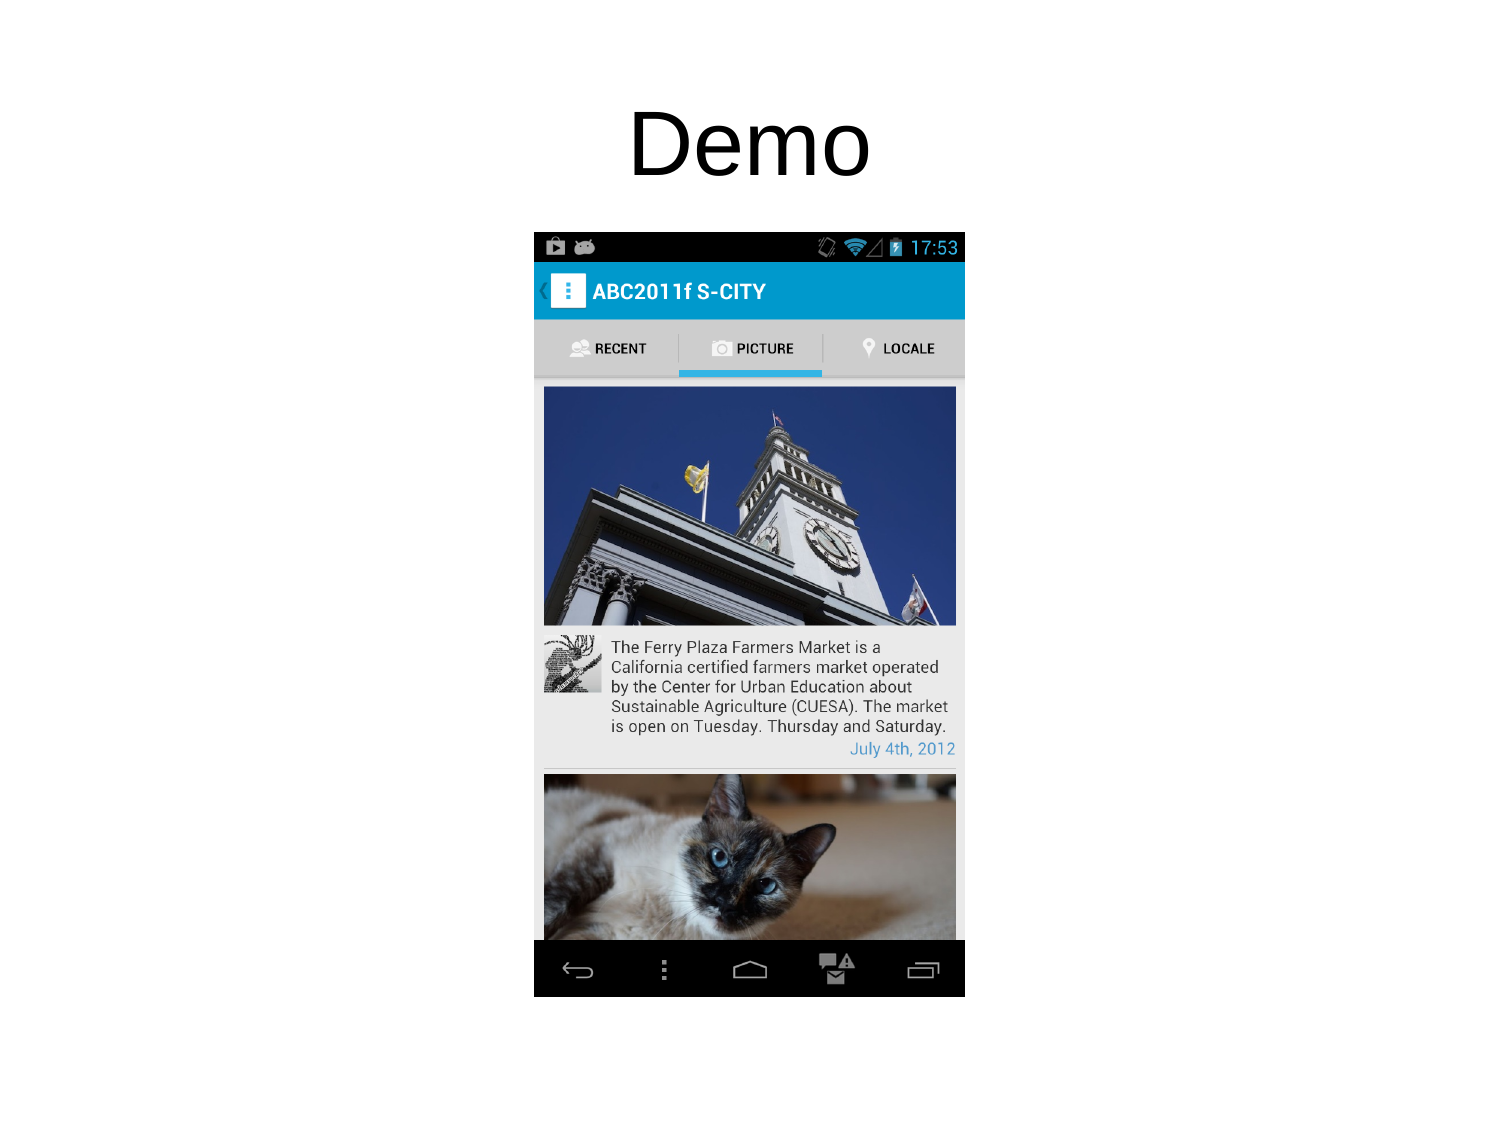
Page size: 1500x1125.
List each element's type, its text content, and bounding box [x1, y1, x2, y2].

picture [551, 274, 586, 308]
picture [636, 284, 644, 294]
title Demo [75, 45, 1425, 233]
picture [621, 284, 632, 298]
picture [534, 320, 965, 997]
picture [741, 284, 751, 298]
picture [534, 232, 965, 261]
picture [661, 284, 666, 298]
picture [608, 284, 619, 298]
picture [757, 284, 765, 298]
picture [699, 284, 708, 298]
picture [687, 283, 691, 298]
picture [674, 284, 679, 298]
picture [594, 284, 605, 298]
picture [648, 284, 657, 298]
